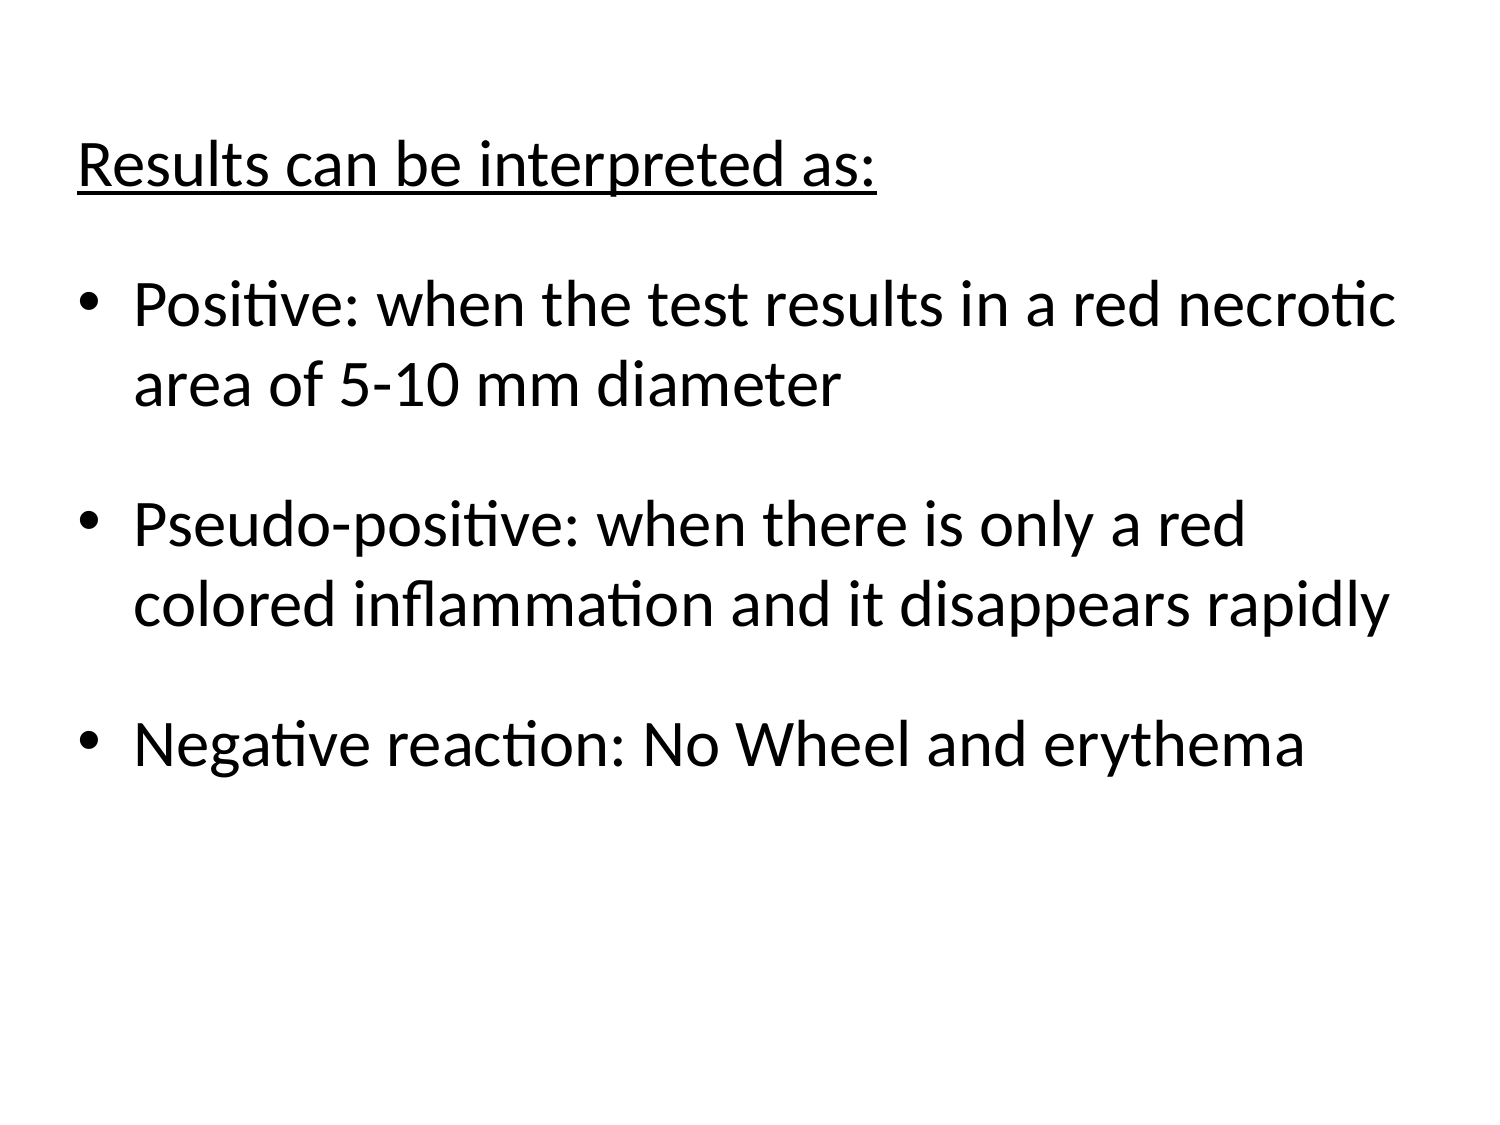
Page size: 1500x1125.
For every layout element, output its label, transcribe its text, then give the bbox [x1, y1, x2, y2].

list Results can be interpreted as: Positive: when the test results in a red necrotic area of 5-10 mm diameter Pseudo-positive: when there is only a red colored inflammation and it disappears rapidly Negative reaction: No Wheel and erythema [62, 112, 1450, 1075]
